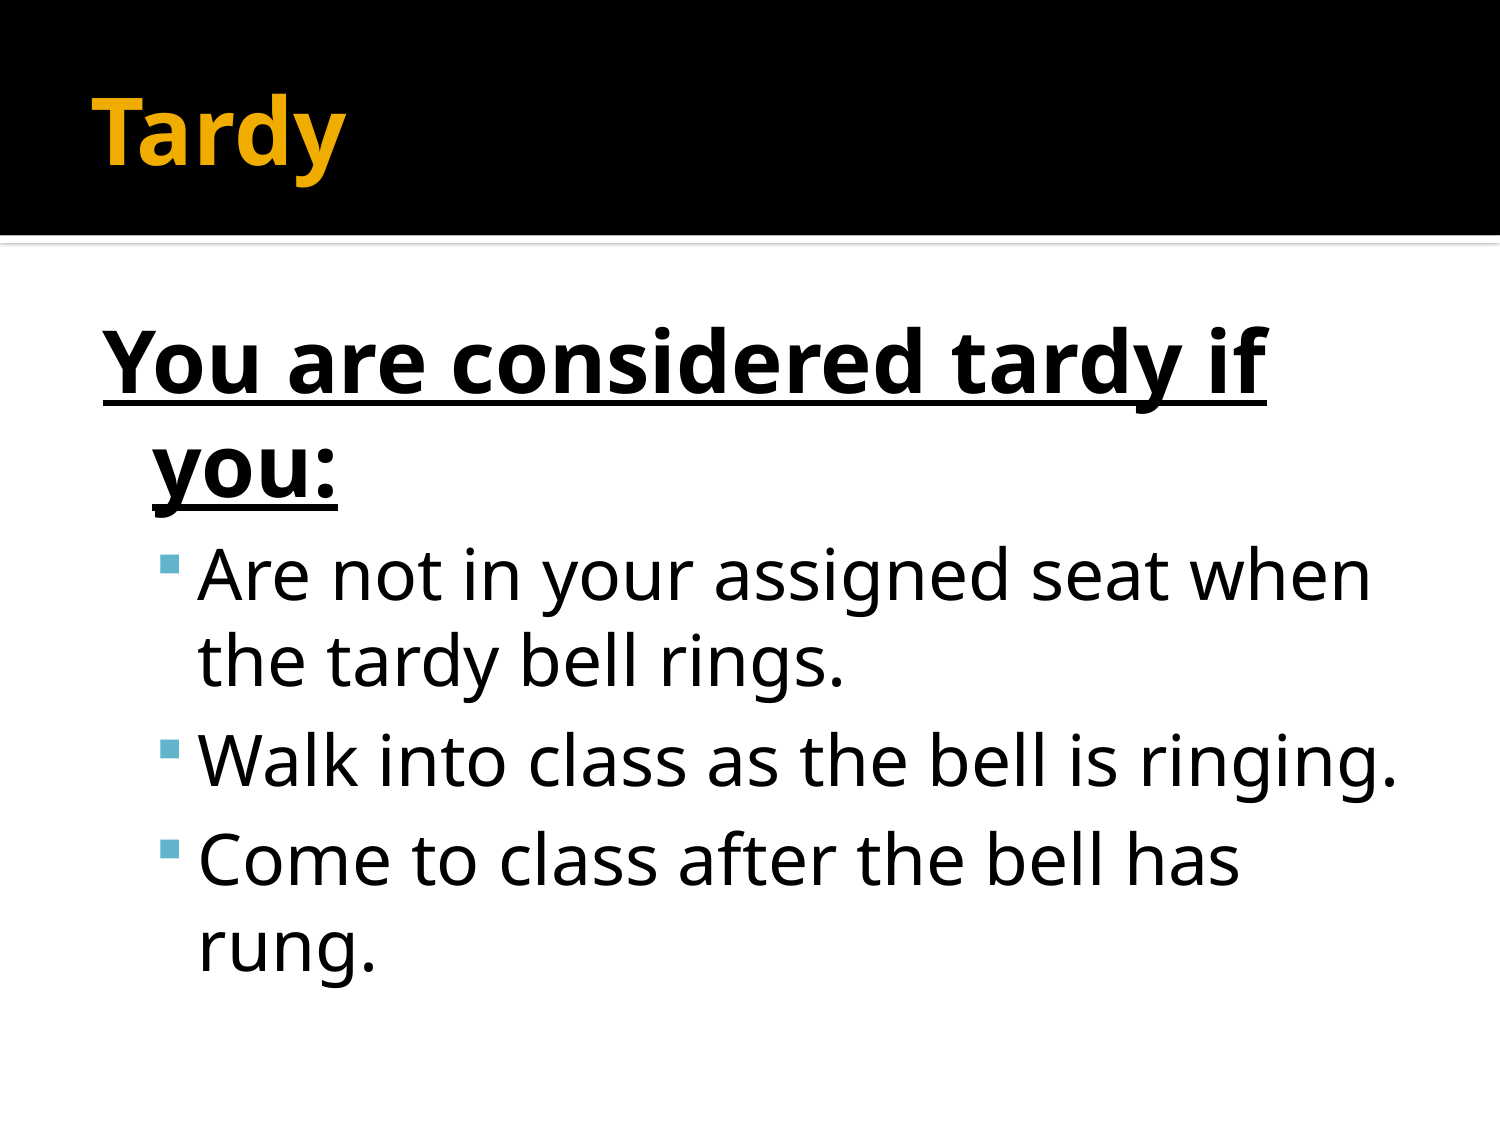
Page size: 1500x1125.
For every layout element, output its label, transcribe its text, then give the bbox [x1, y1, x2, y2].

list You are considered tardy if you: Are not in your assigned seat when the tardy bell rings. Walk into class as the bell is ringing. Come to class after the bell has rung. [75, 291, 1425, 1050]
title Tardy [75, 25, 1425, 231]
